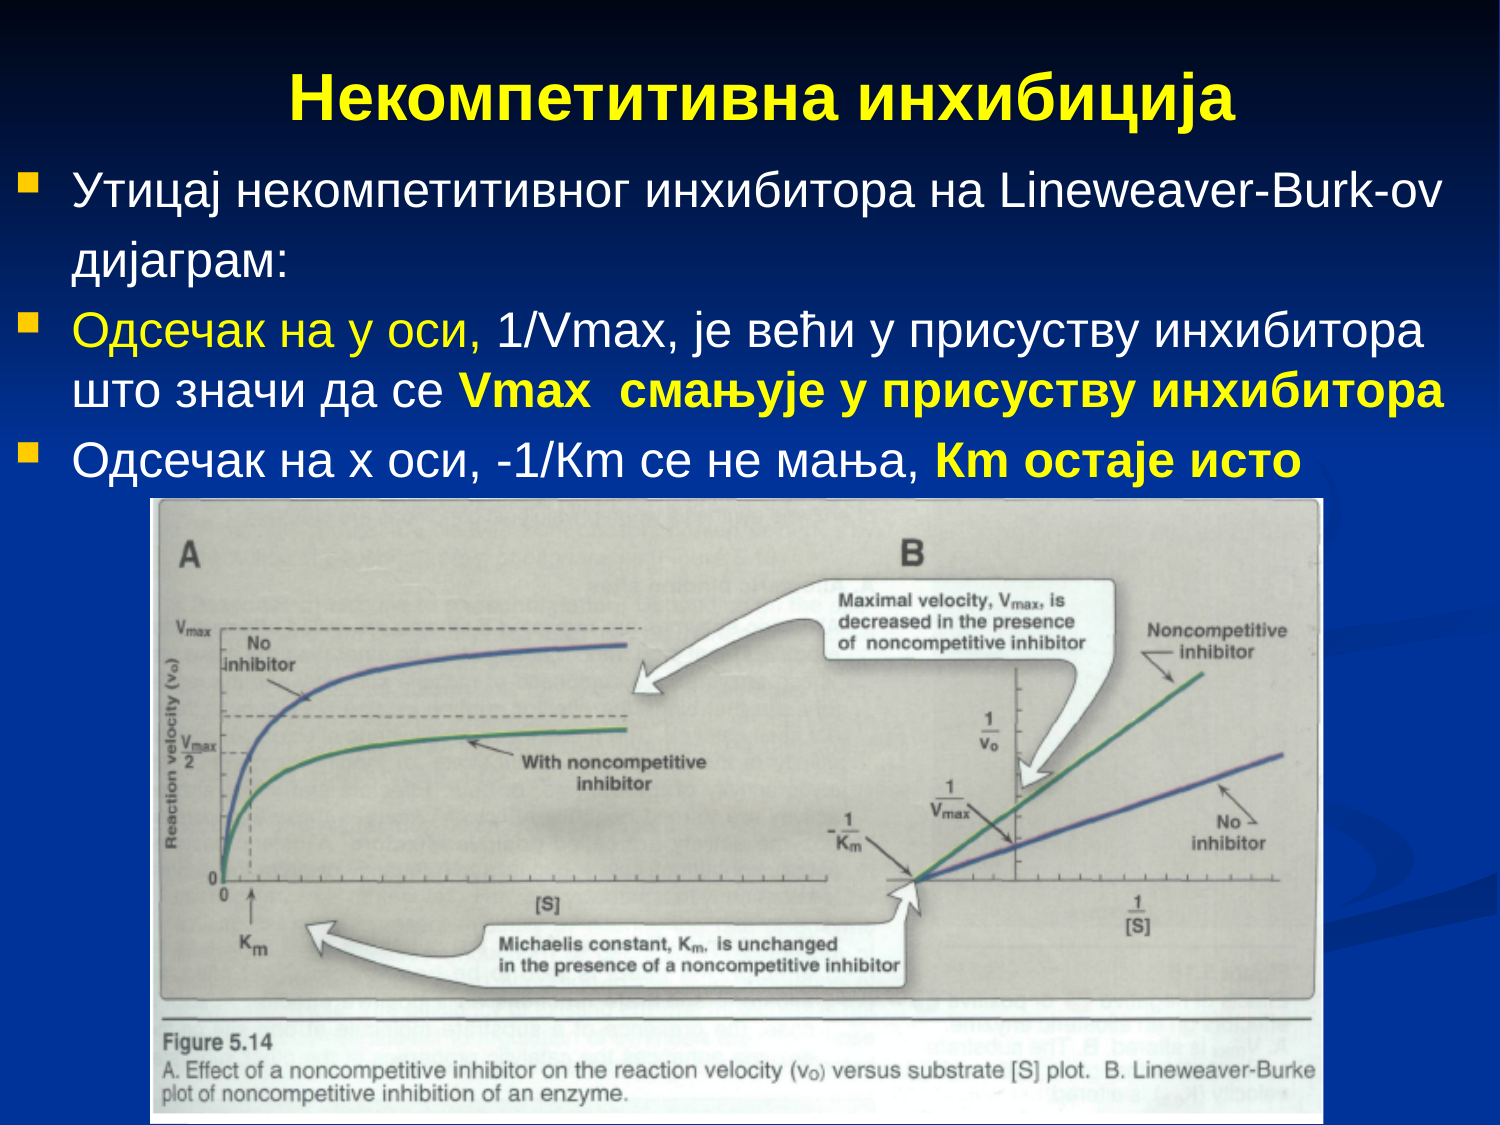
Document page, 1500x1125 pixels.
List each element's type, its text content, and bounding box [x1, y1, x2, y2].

text_box Некомпетитивна инхибиција [87, 0, 1438, 188]
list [149, 498, 1326, 1125]
list Утицај некомпетитивног инхибитора на Lineweaver-Burk-ov дијаграм: Одсечак на y оси, 1/Vmax, је већи у присуству инхибитора што значи да се Vmax смањује у присуству инхибитора Одсечак на x оси, -1/Кm се не мања, Кm остаје исто [0, 149, 1500, 576]
